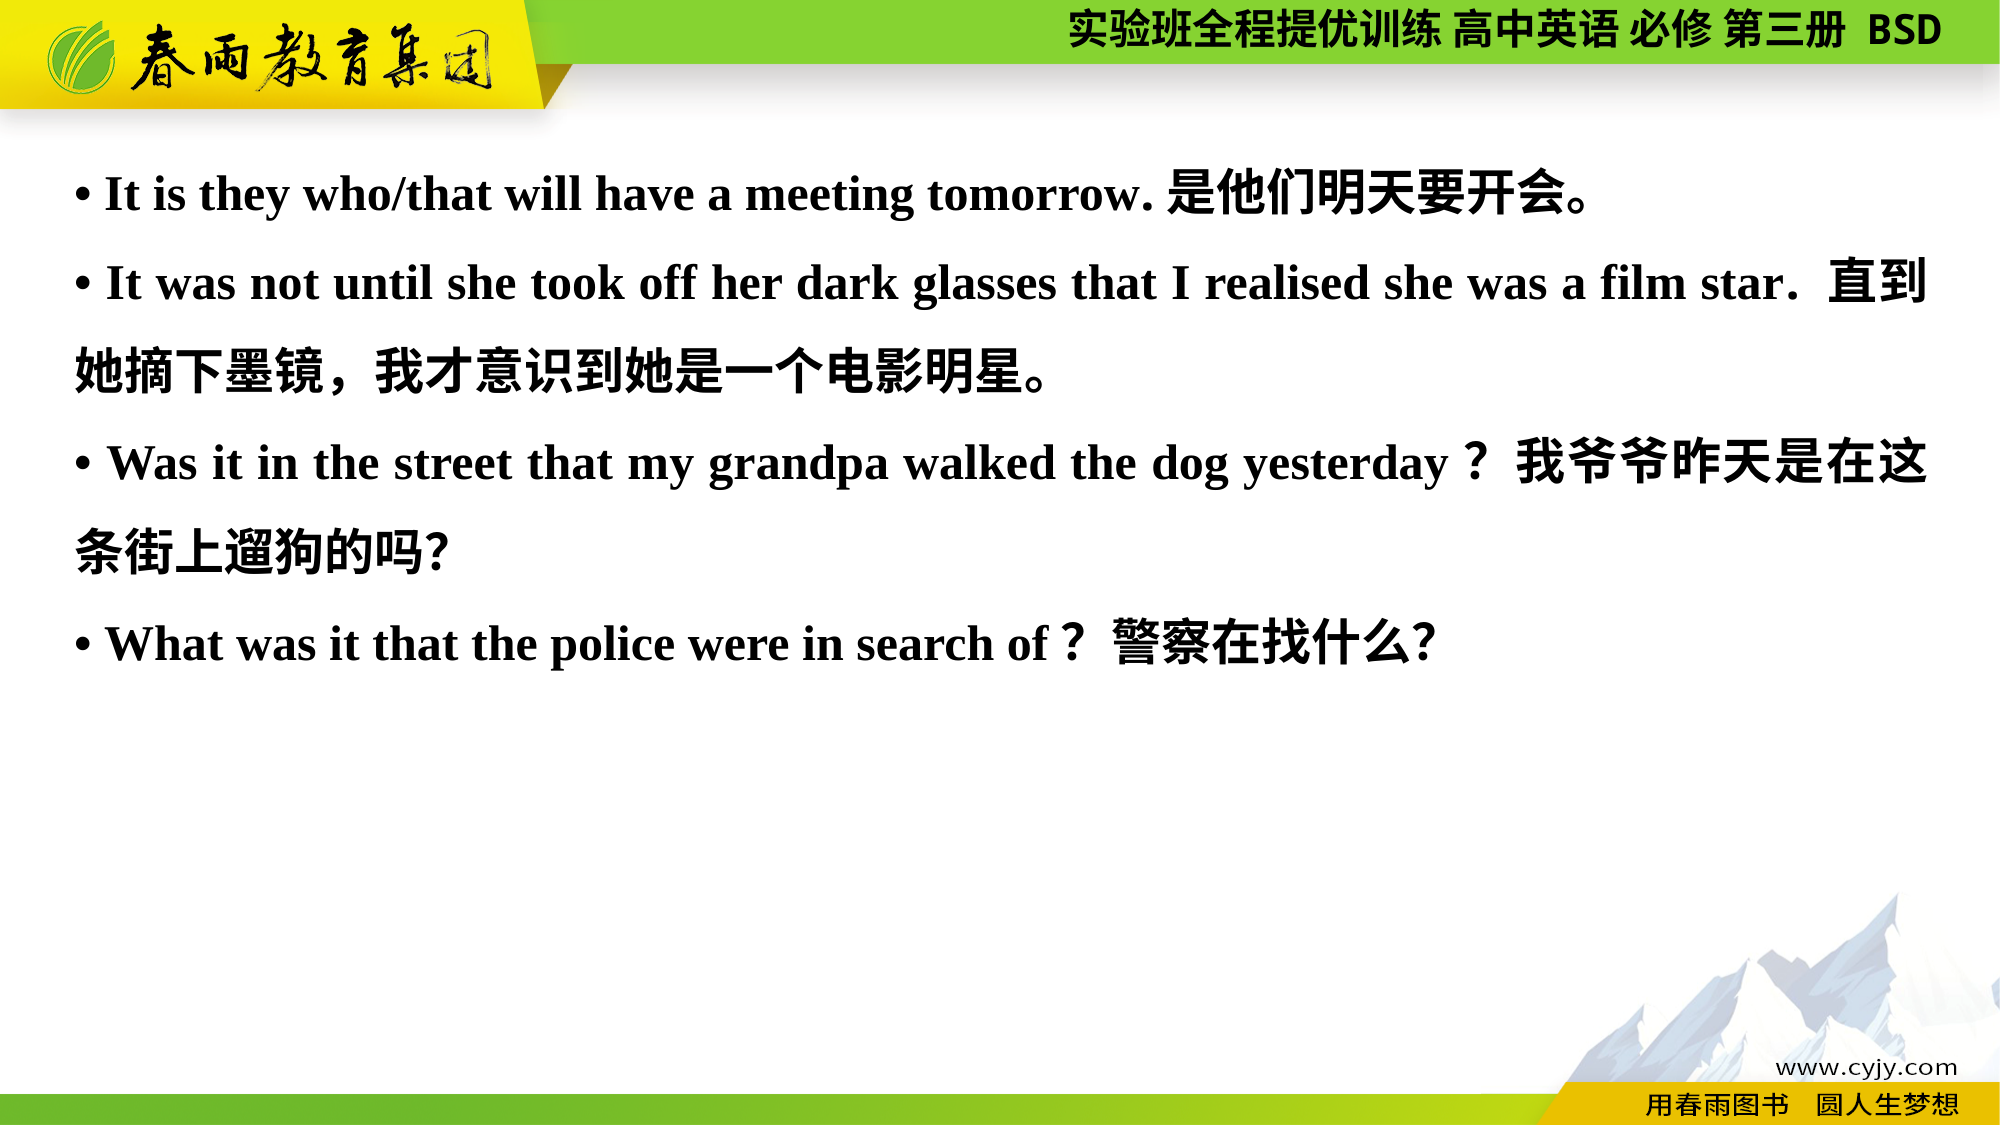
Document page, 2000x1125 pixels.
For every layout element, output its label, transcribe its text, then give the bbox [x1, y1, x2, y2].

list • It is they who/that will have a meeting tomorrow.是他们明天要开会。 • It was not until she took off her dark glasses that I realised she was a film star. 直到她摘下墨镜，我才意识到她是一个电影明星。 • Was it in the street that my grandpa walked the dog yesterday？我爷爷昨天是在这条街上遛狗的吗？ • What was it that the police were in search of？警察在找什么？ [59, 122, 1944, 672]
picture [0, 0, 2000, 1125]
